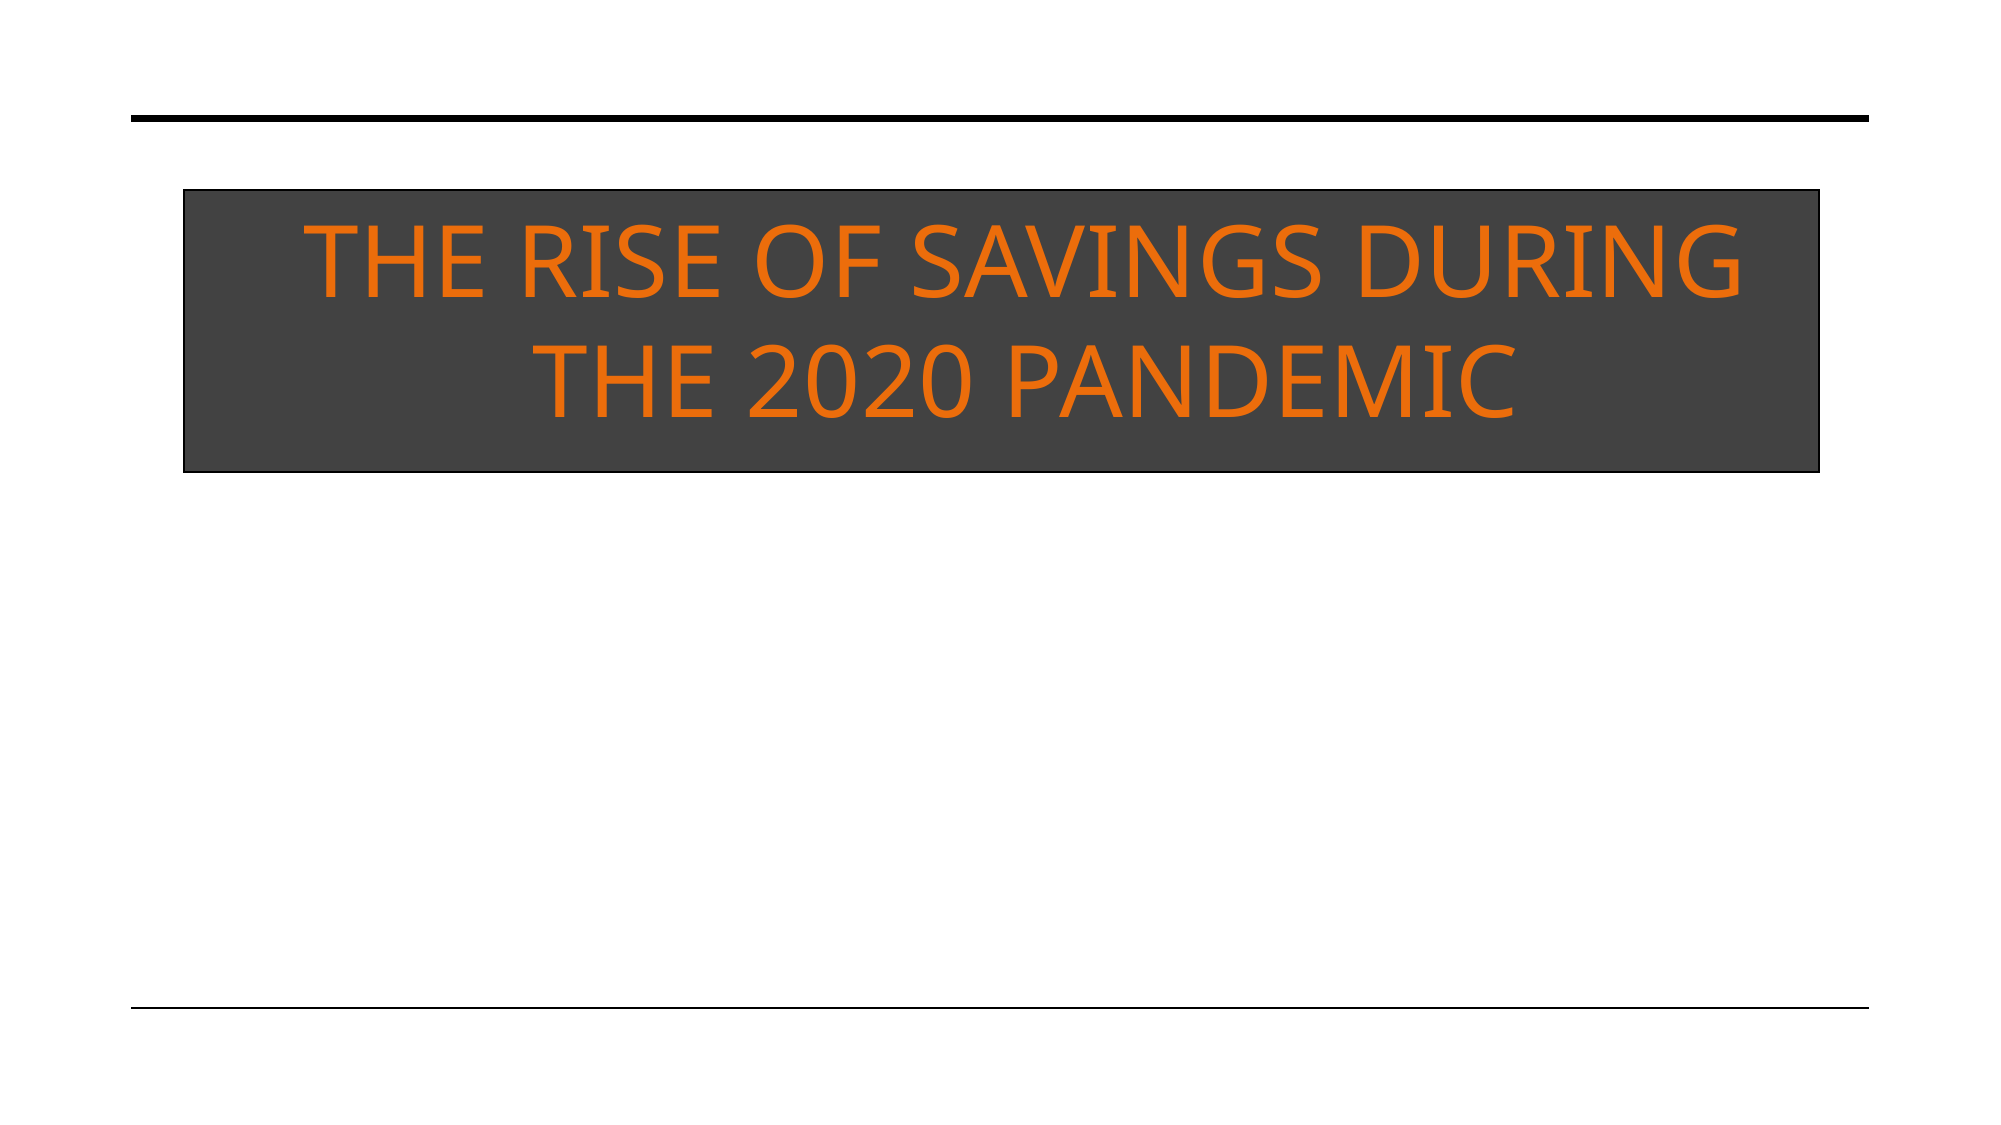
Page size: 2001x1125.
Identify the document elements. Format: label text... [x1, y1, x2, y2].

title THE RISE OF SAVINGS DURING THE 2020 PANDEMIC [184, 151, 1869, 483]
